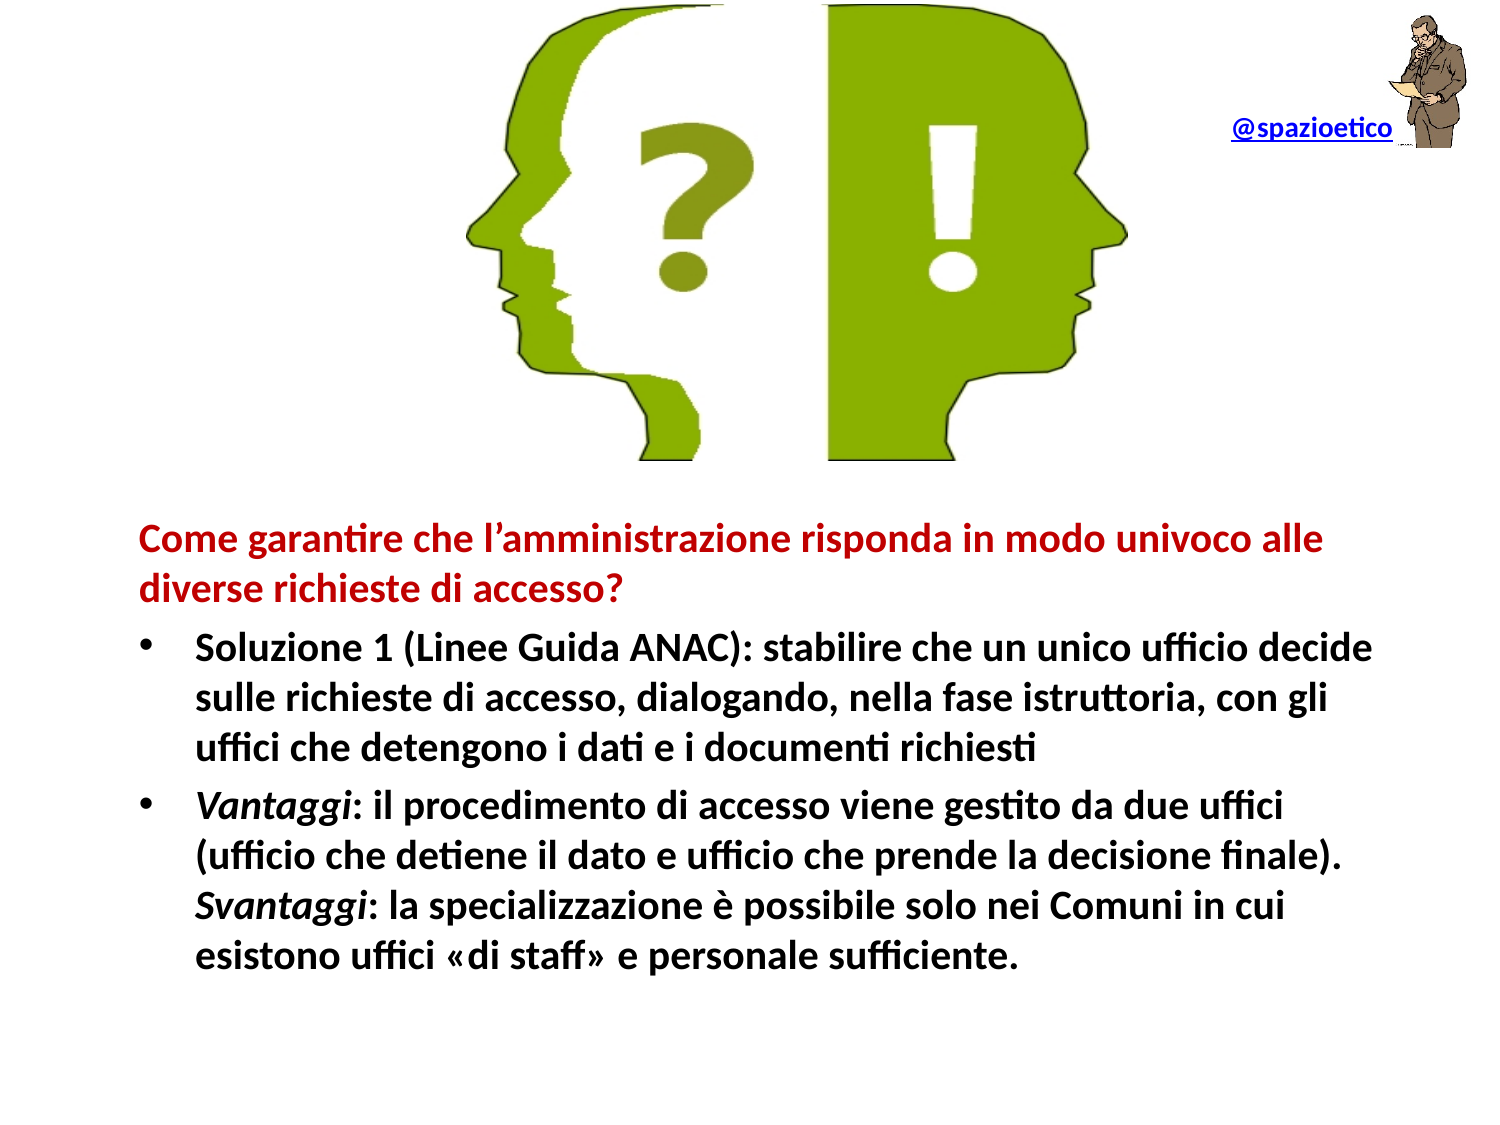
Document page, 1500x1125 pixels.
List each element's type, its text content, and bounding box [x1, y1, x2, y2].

list Come garantire che l’amministrazione risponda in modo univoco alle diverse richieste di accesso? Soluzione 1 (Linee Guida ANAC): stabilire che un unico ufficio decide sulle richieste di accesso, dialogando, nella fase istruttoria, con gli uffici che detengono i dati e i documenti richiesti Vantaggi: il procedimento di accesso viene gestito da due uffici (ufficio che detiene il dato e ufficio che prende la decisione finale). Svantaggi: la specializzazione è possibile solo nei Comuni in cui esistono uffici «di staff» e personale sufficiente. [123, 503, 1400, 1052]
picture [466, 4, 1129, 462]
picture [1372, 7, 1488, 148]
